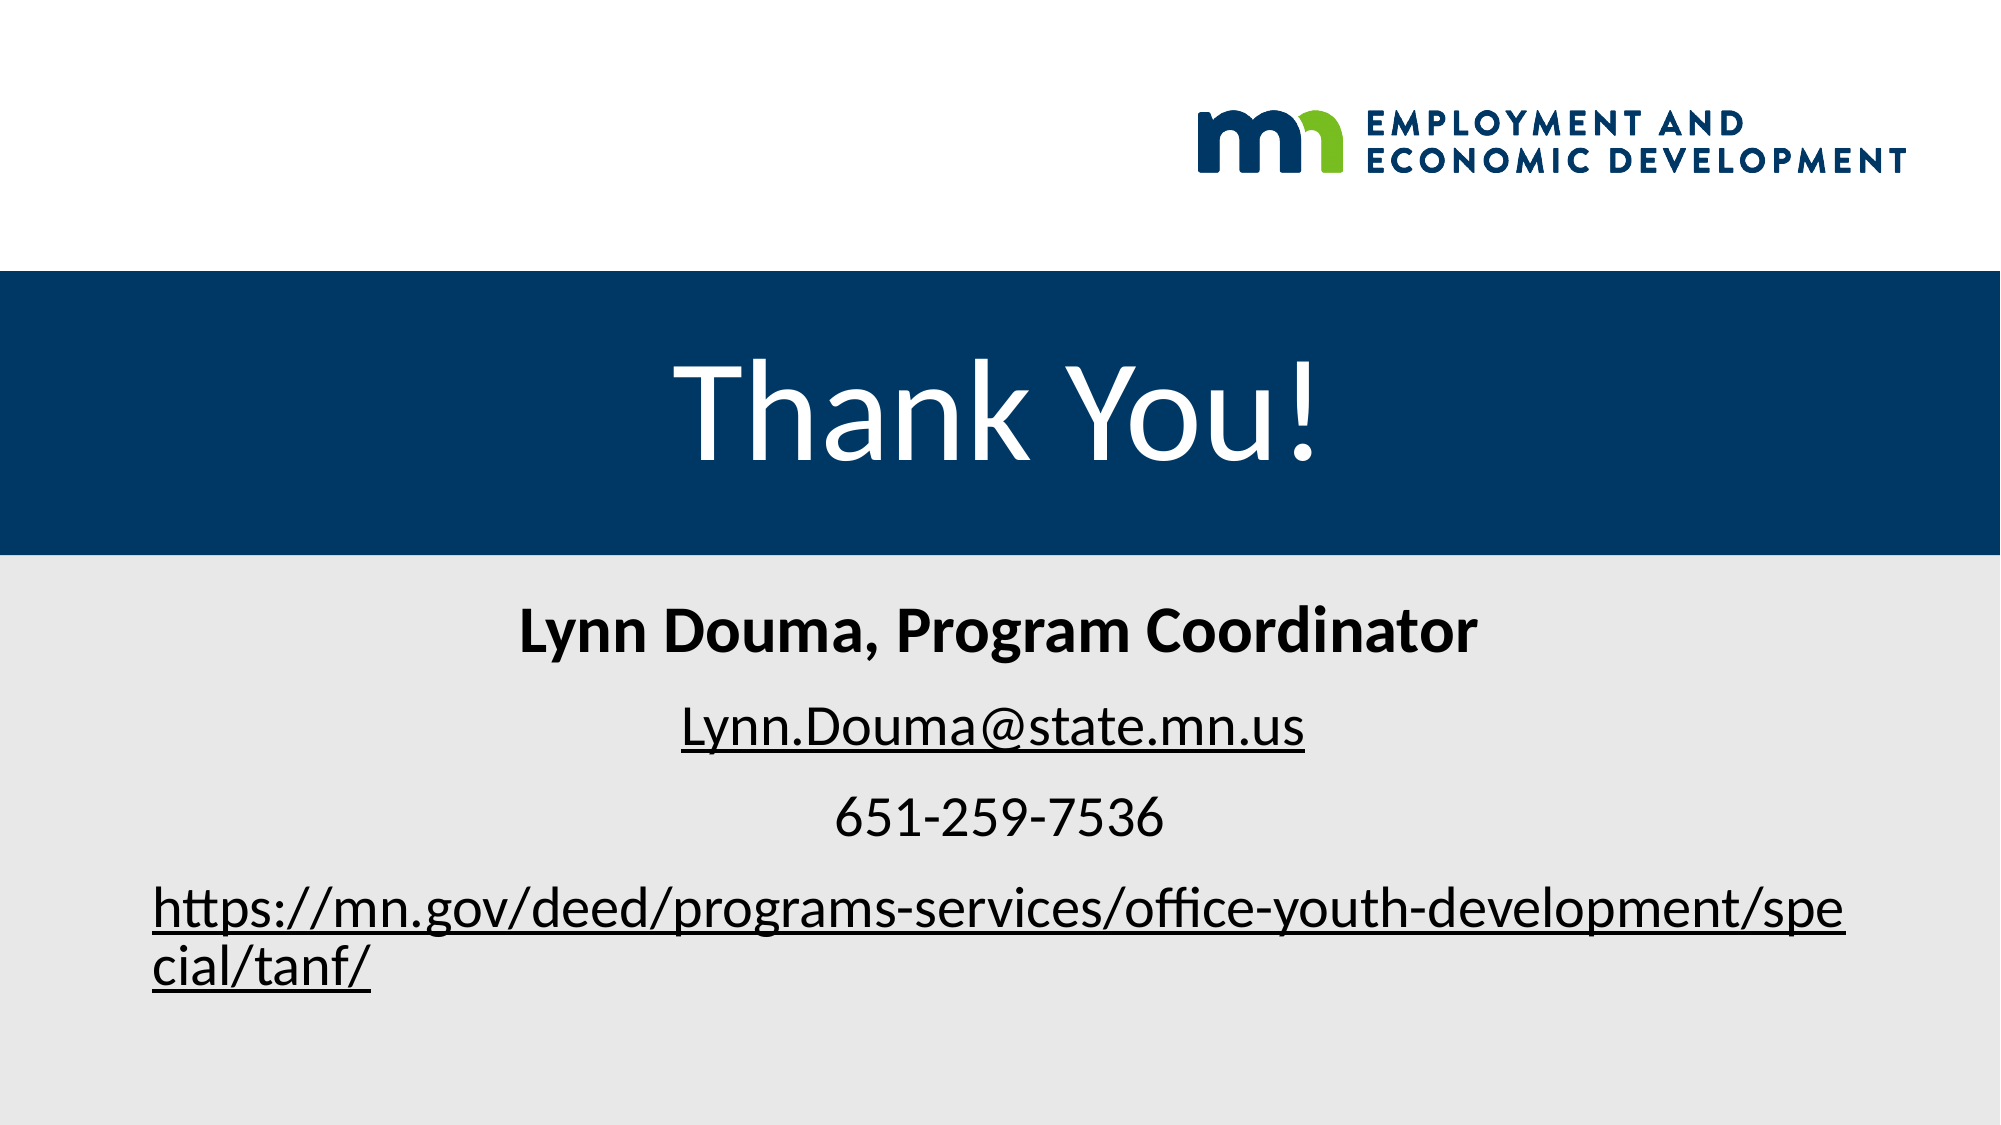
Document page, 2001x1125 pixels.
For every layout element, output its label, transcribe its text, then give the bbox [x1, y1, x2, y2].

title Thank You! [43, 270, 1957, 556]
picture [1198, 110, 1906, 173]
list Lynn Douma, Program Coordinator Lynn.Douma@state.mn.us 651-259-7536 https://mn.gov/deed/programs-services/office-youth-development/special/tanf/ [137, 577, 1863, 1018]
